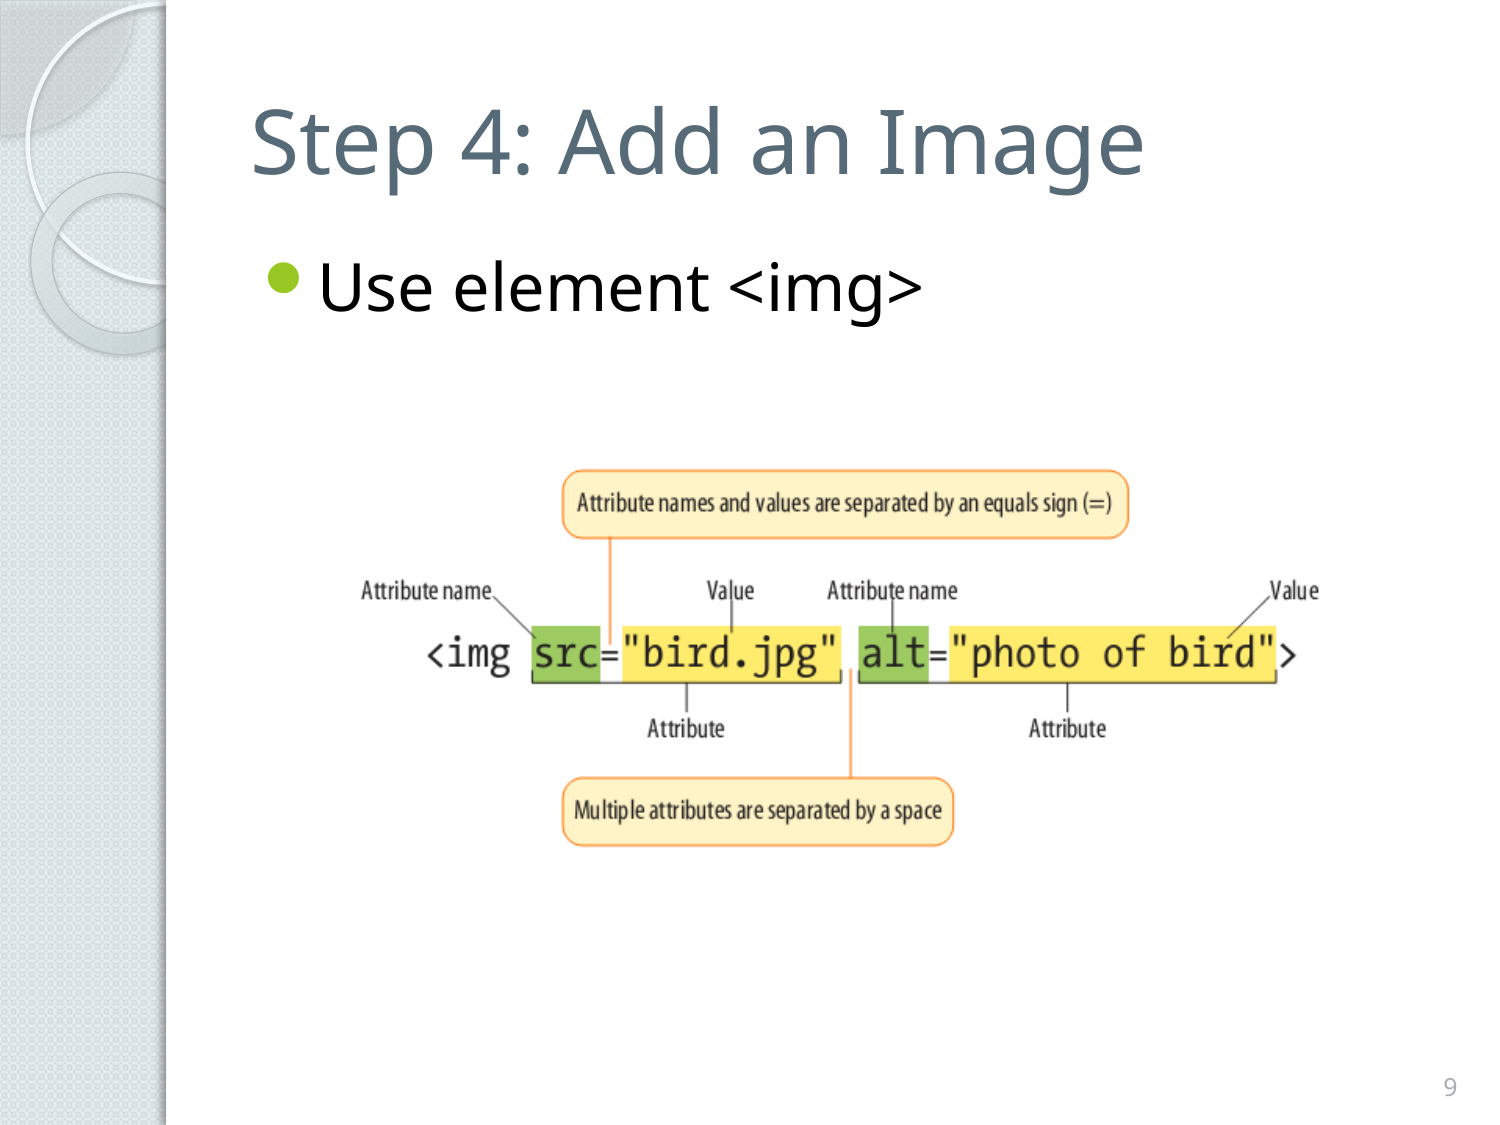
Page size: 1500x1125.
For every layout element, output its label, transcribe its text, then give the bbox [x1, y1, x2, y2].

picture [351, 449, 1328, 852]
list Use element <img> [235, 237, 1466, 1025]
title Step 4: Add an Image [235, 45, 1466, 233]
slide_number 9 [1413, 1034, 1488, 1113]
